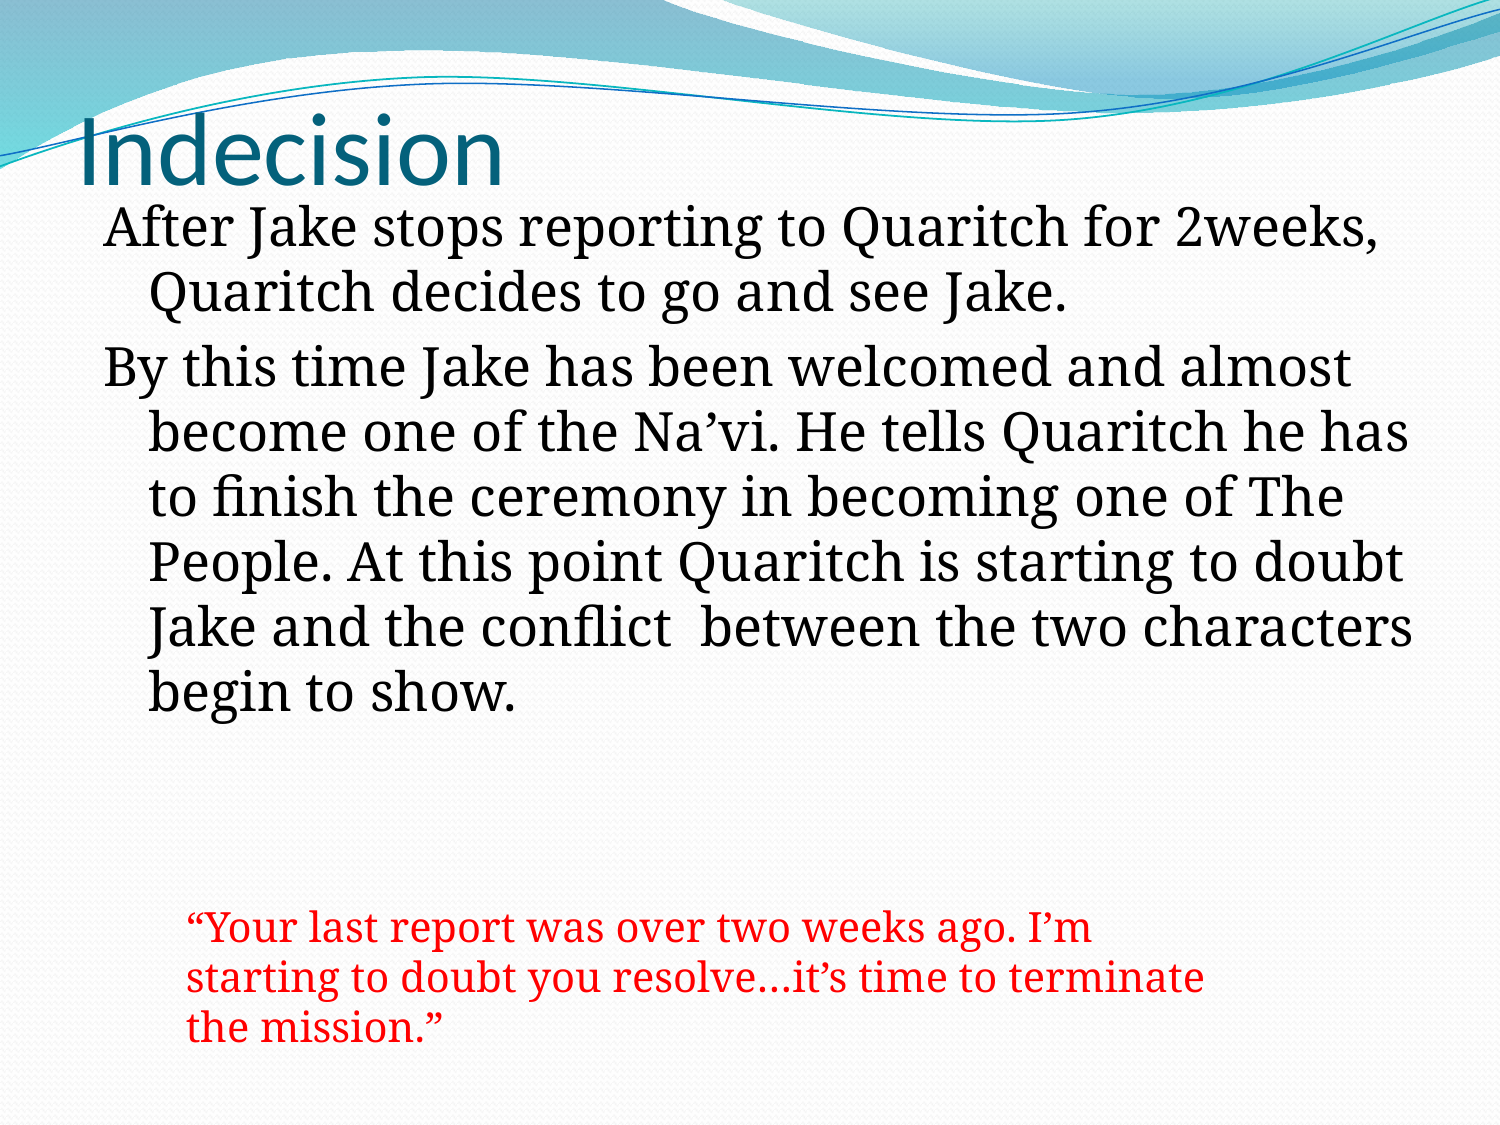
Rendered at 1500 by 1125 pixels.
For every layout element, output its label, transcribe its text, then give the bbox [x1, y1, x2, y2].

list After Jake stops reporting to Quaritch for 2weeks, Quaritch decides to go and see Jake. By this time Jake has been welcomed and almost become one of the Na’vi. He tells Quaritch he has to finish the ceremony in becoming one of The People. At this point Quaritch is starting to doubt Jake and the conflict between the two characters begin to show. [88, 184, 1439, 927]
title Indecision [76, 19, 1427, 207]
text_box “Your last report was over two weeks ago. I’m starting to doubt you resolve…it’s time to terminate the mission.” [171, 893, 1270, 1059]
